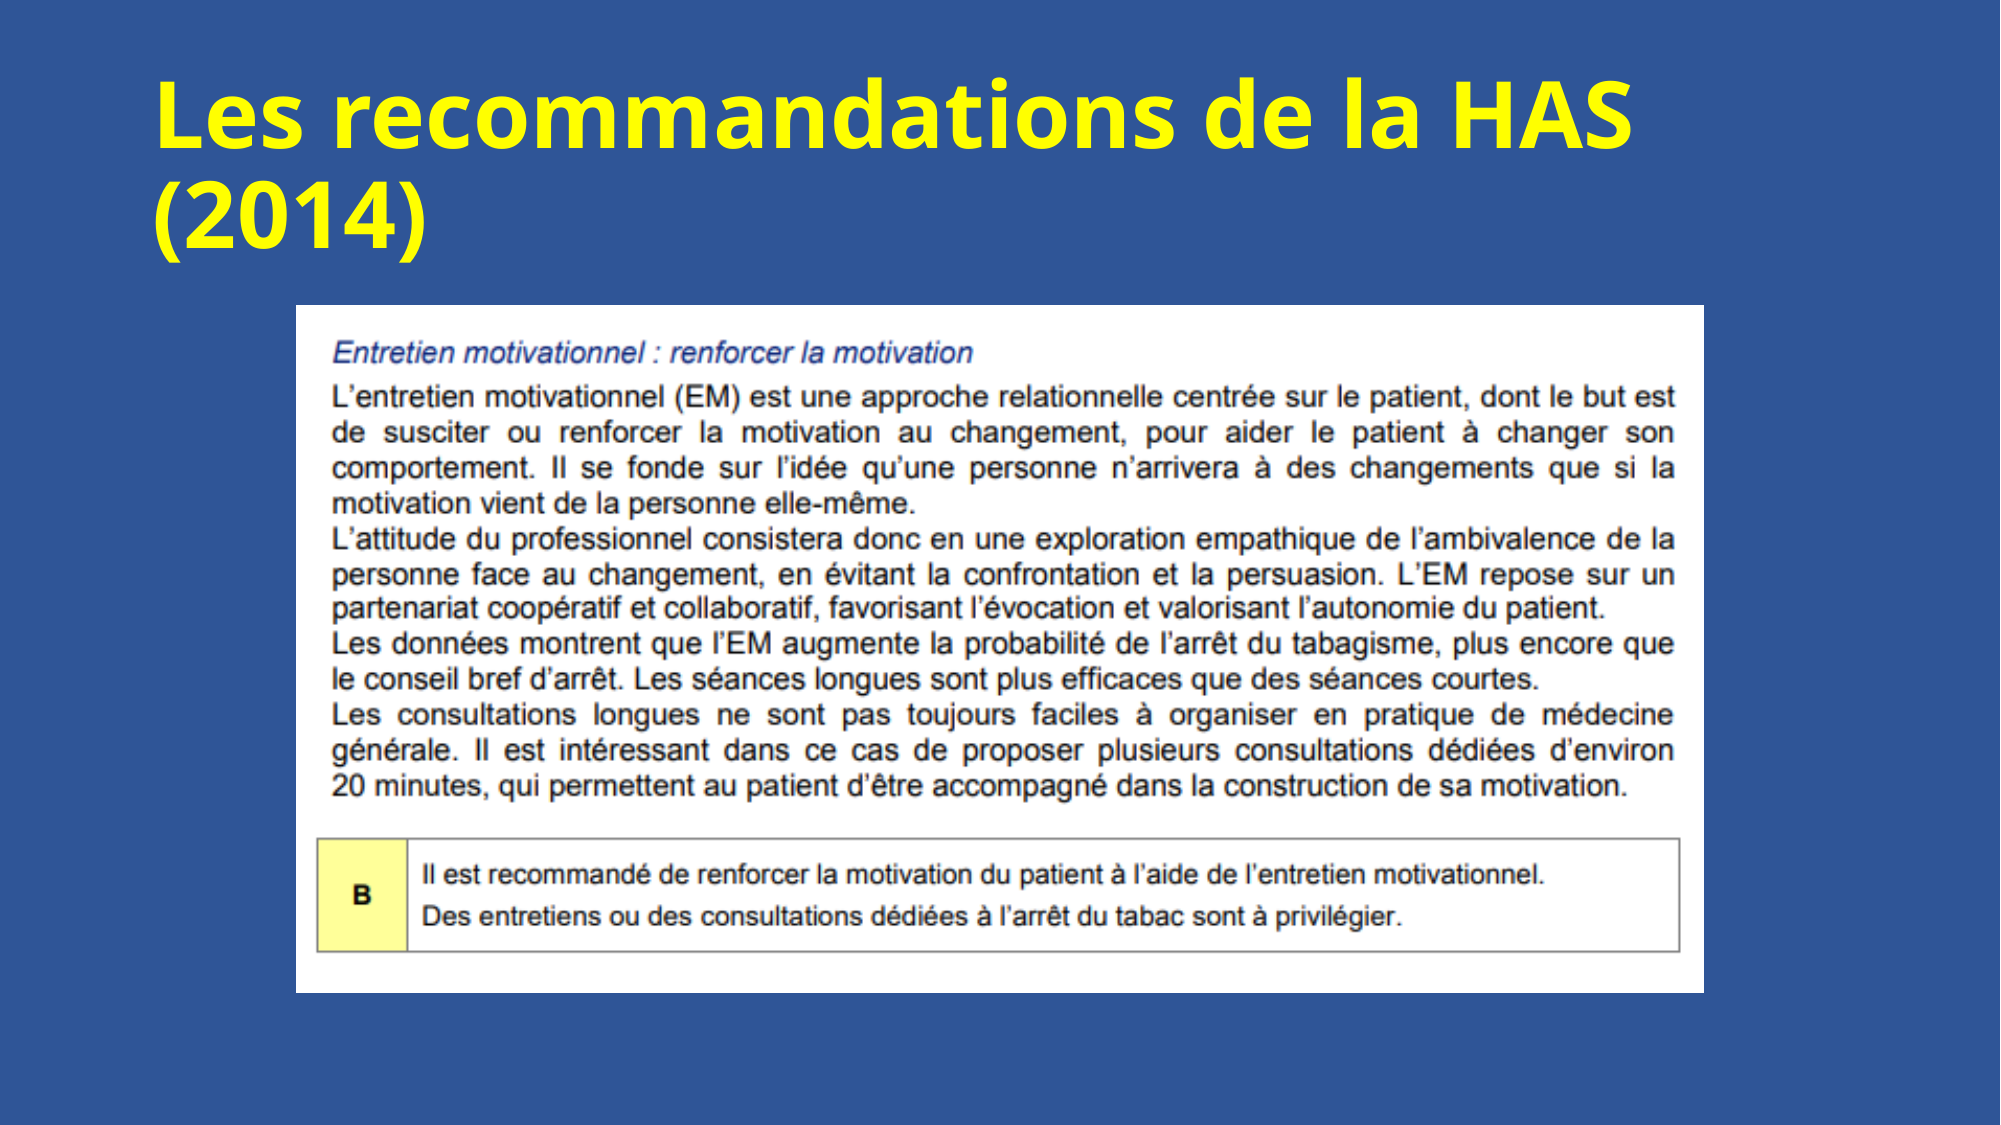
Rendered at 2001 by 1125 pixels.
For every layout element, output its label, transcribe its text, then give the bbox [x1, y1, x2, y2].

picture [296, 305, 1704, 993]
title Les recommandations de la HAS (2014) [137, 59, 1863, 278]
